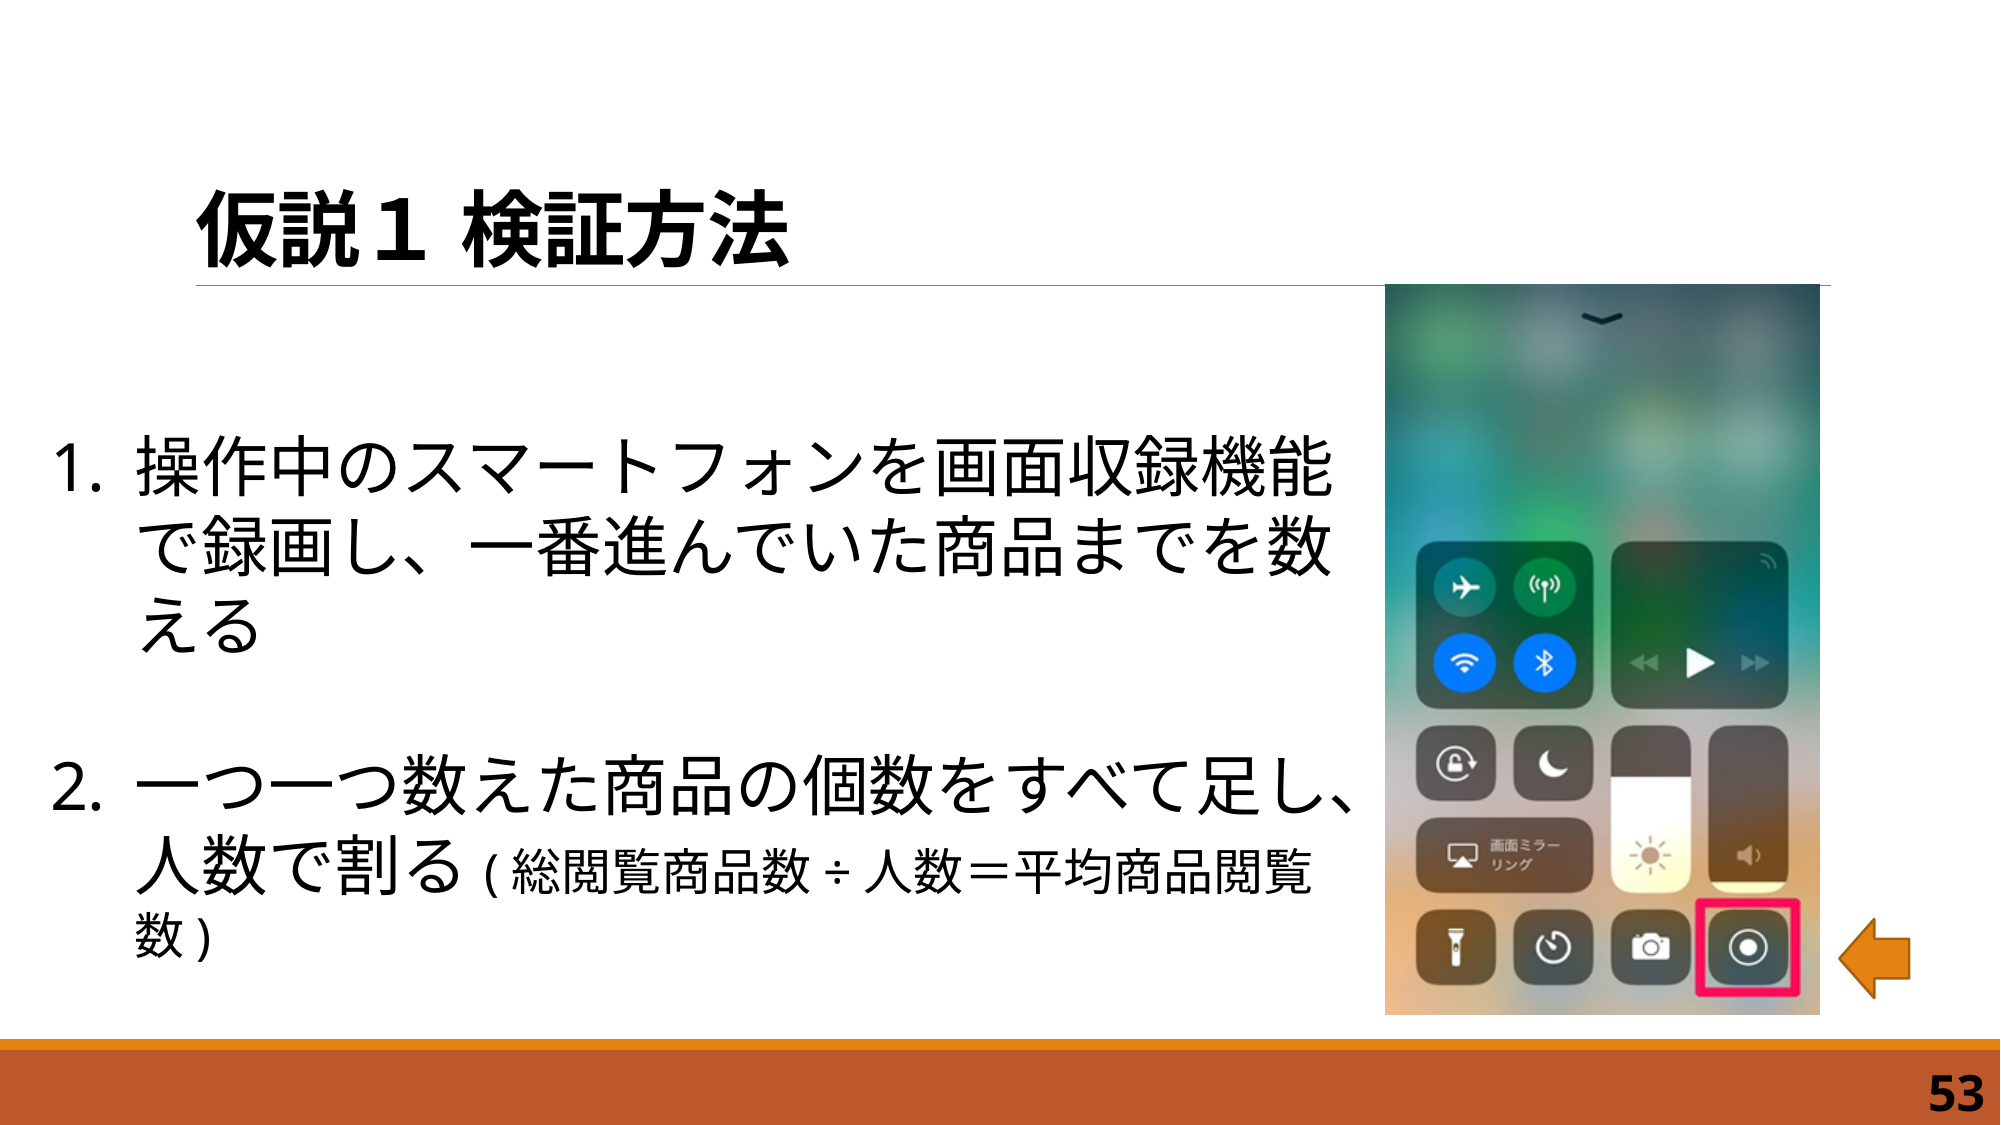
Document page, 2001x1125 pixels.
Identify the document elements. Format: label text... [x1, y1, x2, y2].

title 仮説１ 検証方法 [180, 47, 1830, 285]
slide_number 53 [1784, 1065, 2000, 1125]
picture [1384, 284, 1821, 1016]
text_box [1838, 917, 1911, 1000]
text_box 操作中のスマートフォンを画面収録機能で録画し、一番進んでいた商品までを数える 一つ一つ数えた商品の個数をすべて足し、人数で割る(総閲覧商品数÷人数＝平均商品閲覧数) [35, 416, 1382, 972]
